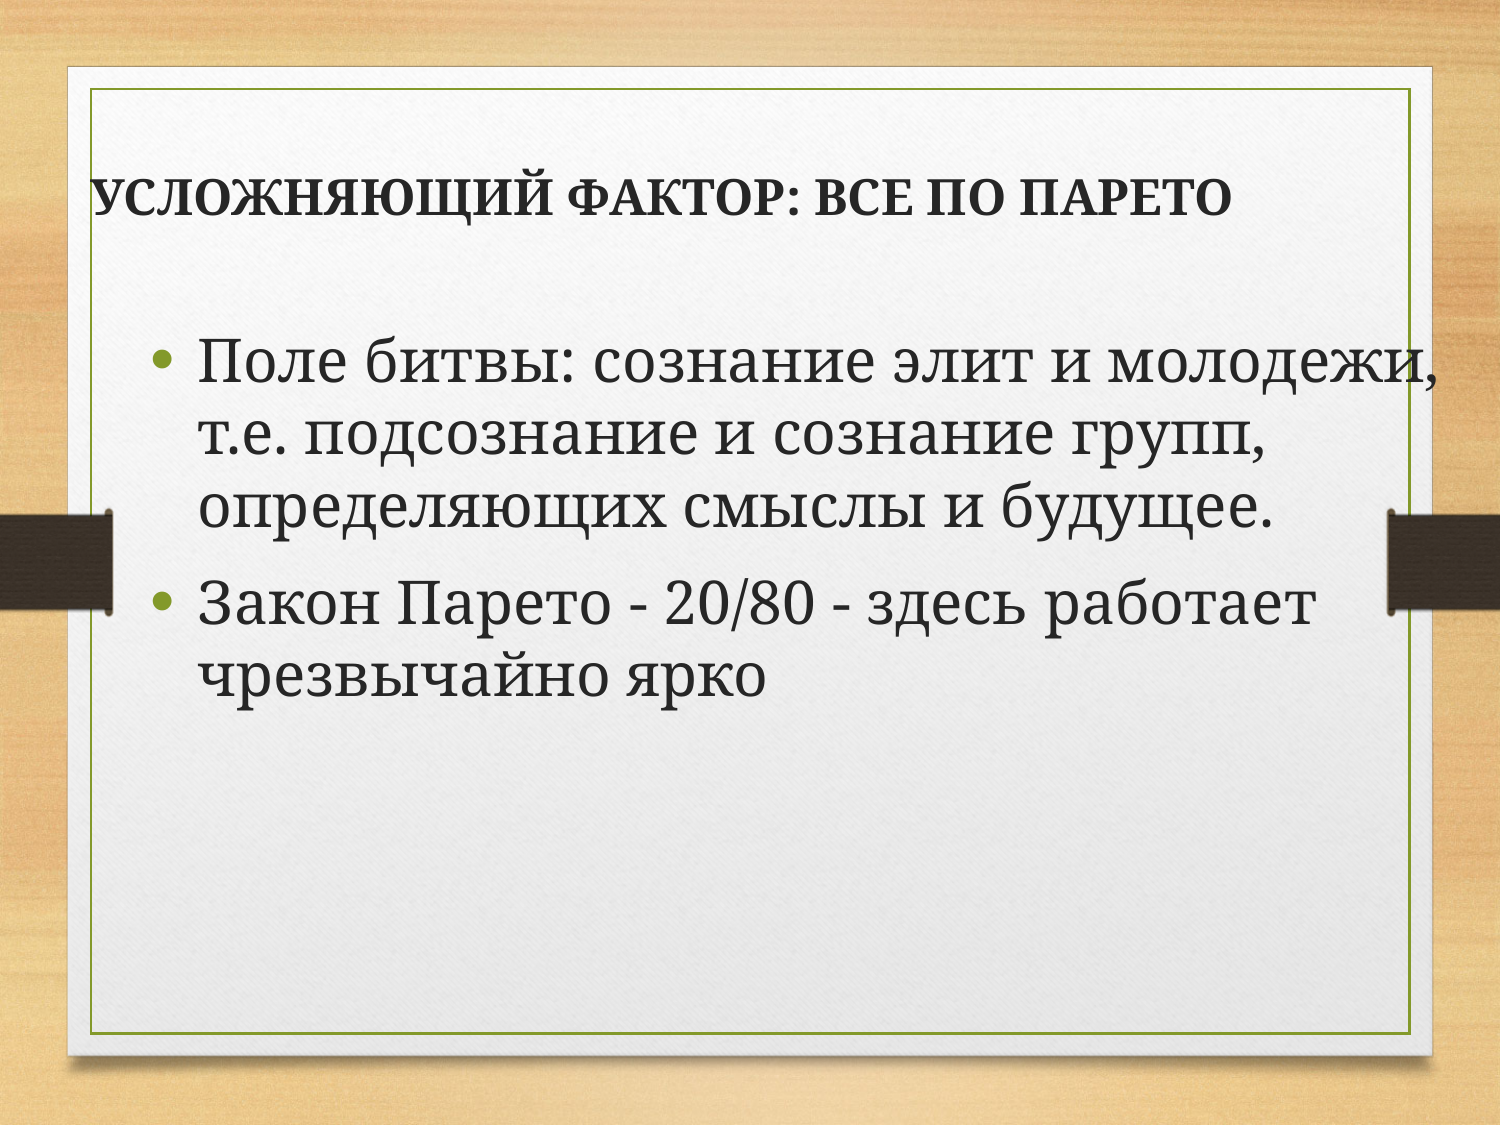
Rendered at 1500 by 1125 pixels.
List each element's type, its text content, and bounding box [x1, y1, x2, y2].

list Поле битвы: сознание элит и молодежи, т.е. подсознание и сознание групп, определяющих смыслы и будущее. Закон Парето - 20/80 - здесь работает чрезвычайно ярко [135, 314, 1486, 1058]
title УСЛОЖНЯЮЩИЙ ФАКТОР: ВСЕ ПО ПАРЕТО [0, 45, 1350, 233]
picture [0, 0, 1500, 1125]
